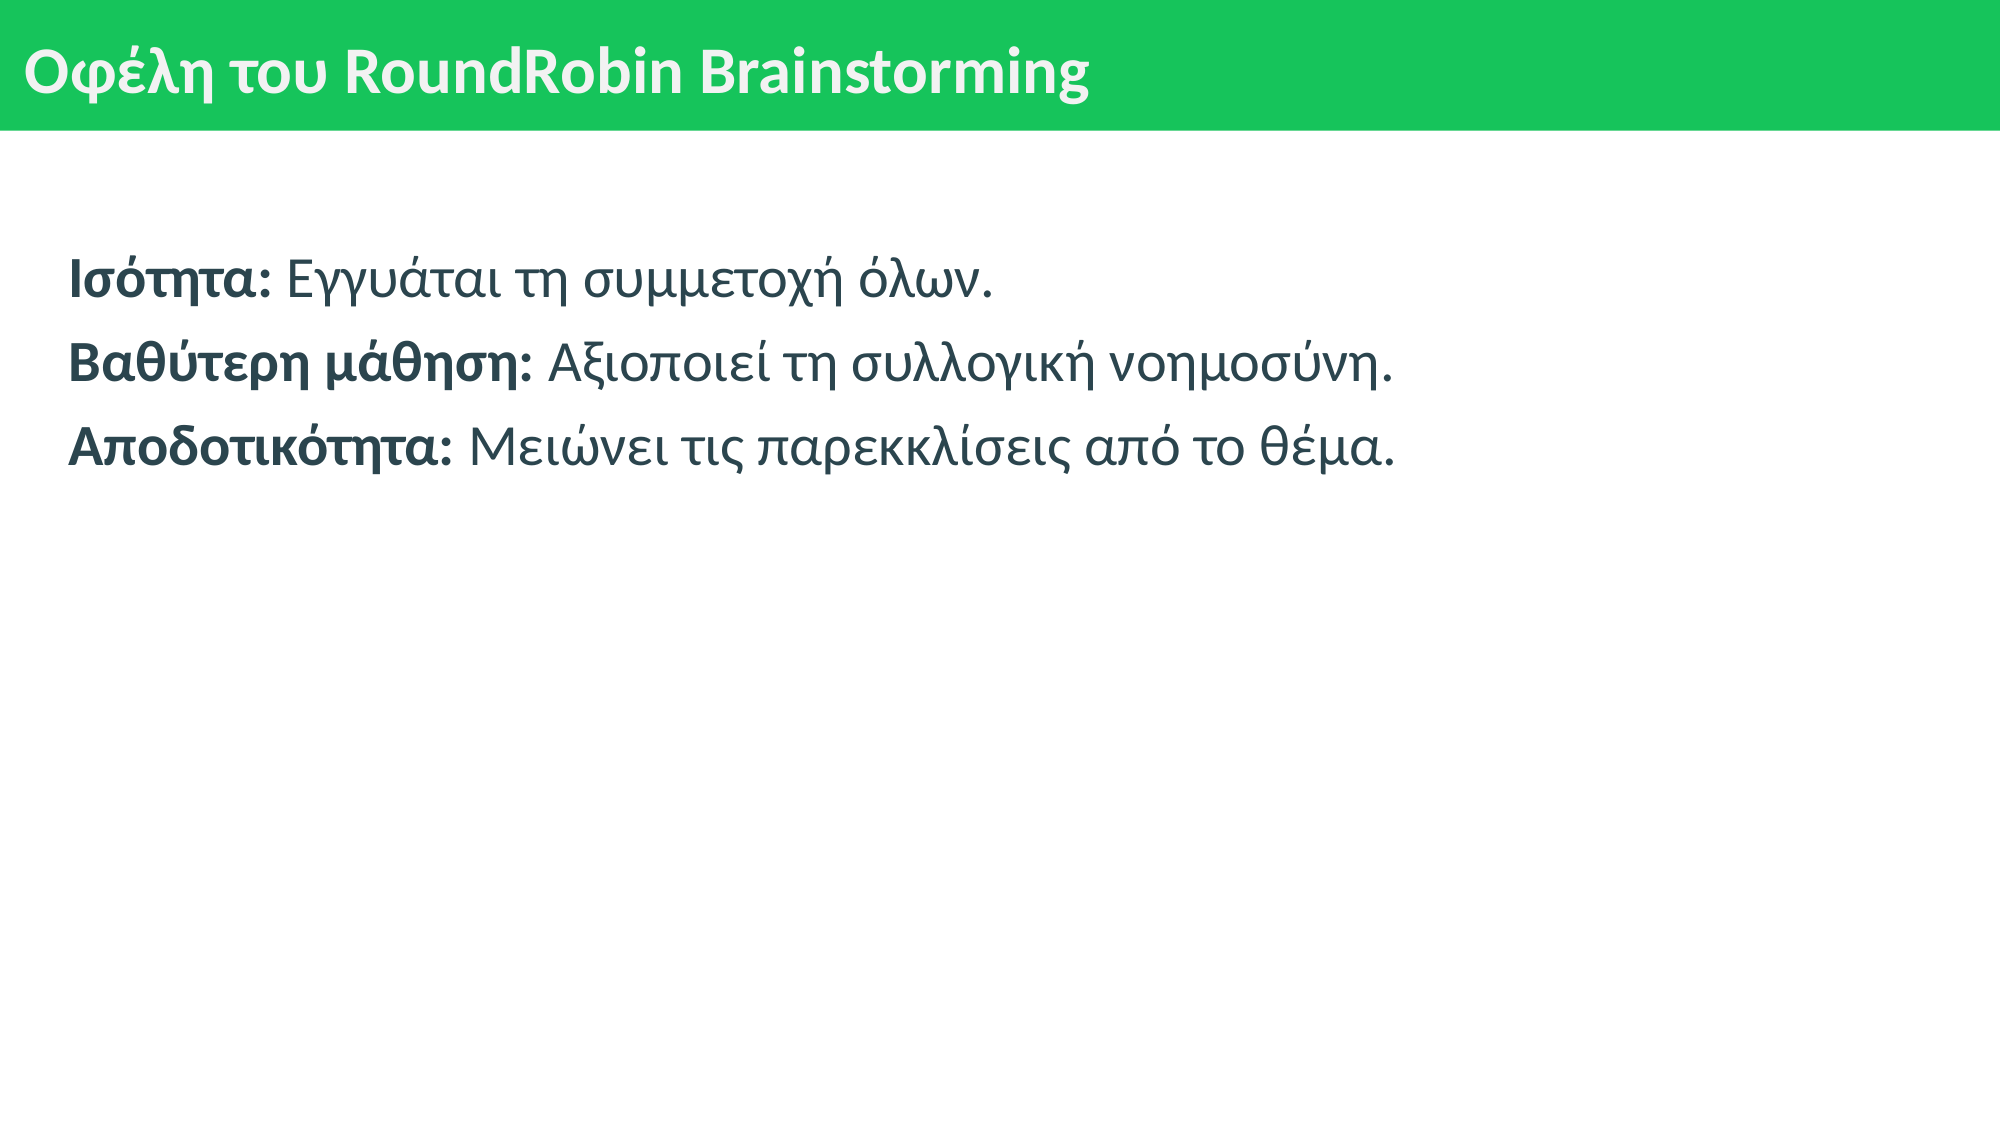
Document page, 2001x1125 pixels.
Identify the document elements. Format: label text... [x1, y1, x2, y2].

title Οφέλη του RoundRobin Brainstorming [16, 13, 1976, 131]
list Ισότητα: Εγγυάται τη συμμετοχή όλων. Βαθύτερη μάθηση: Αξιοποιεί τη συλλογική νοημοσύνη. Αποδοτικότητα: Μειώνει τις παρεκκλίσεις από το θέμα. [16, 239, 1976, 1108]
